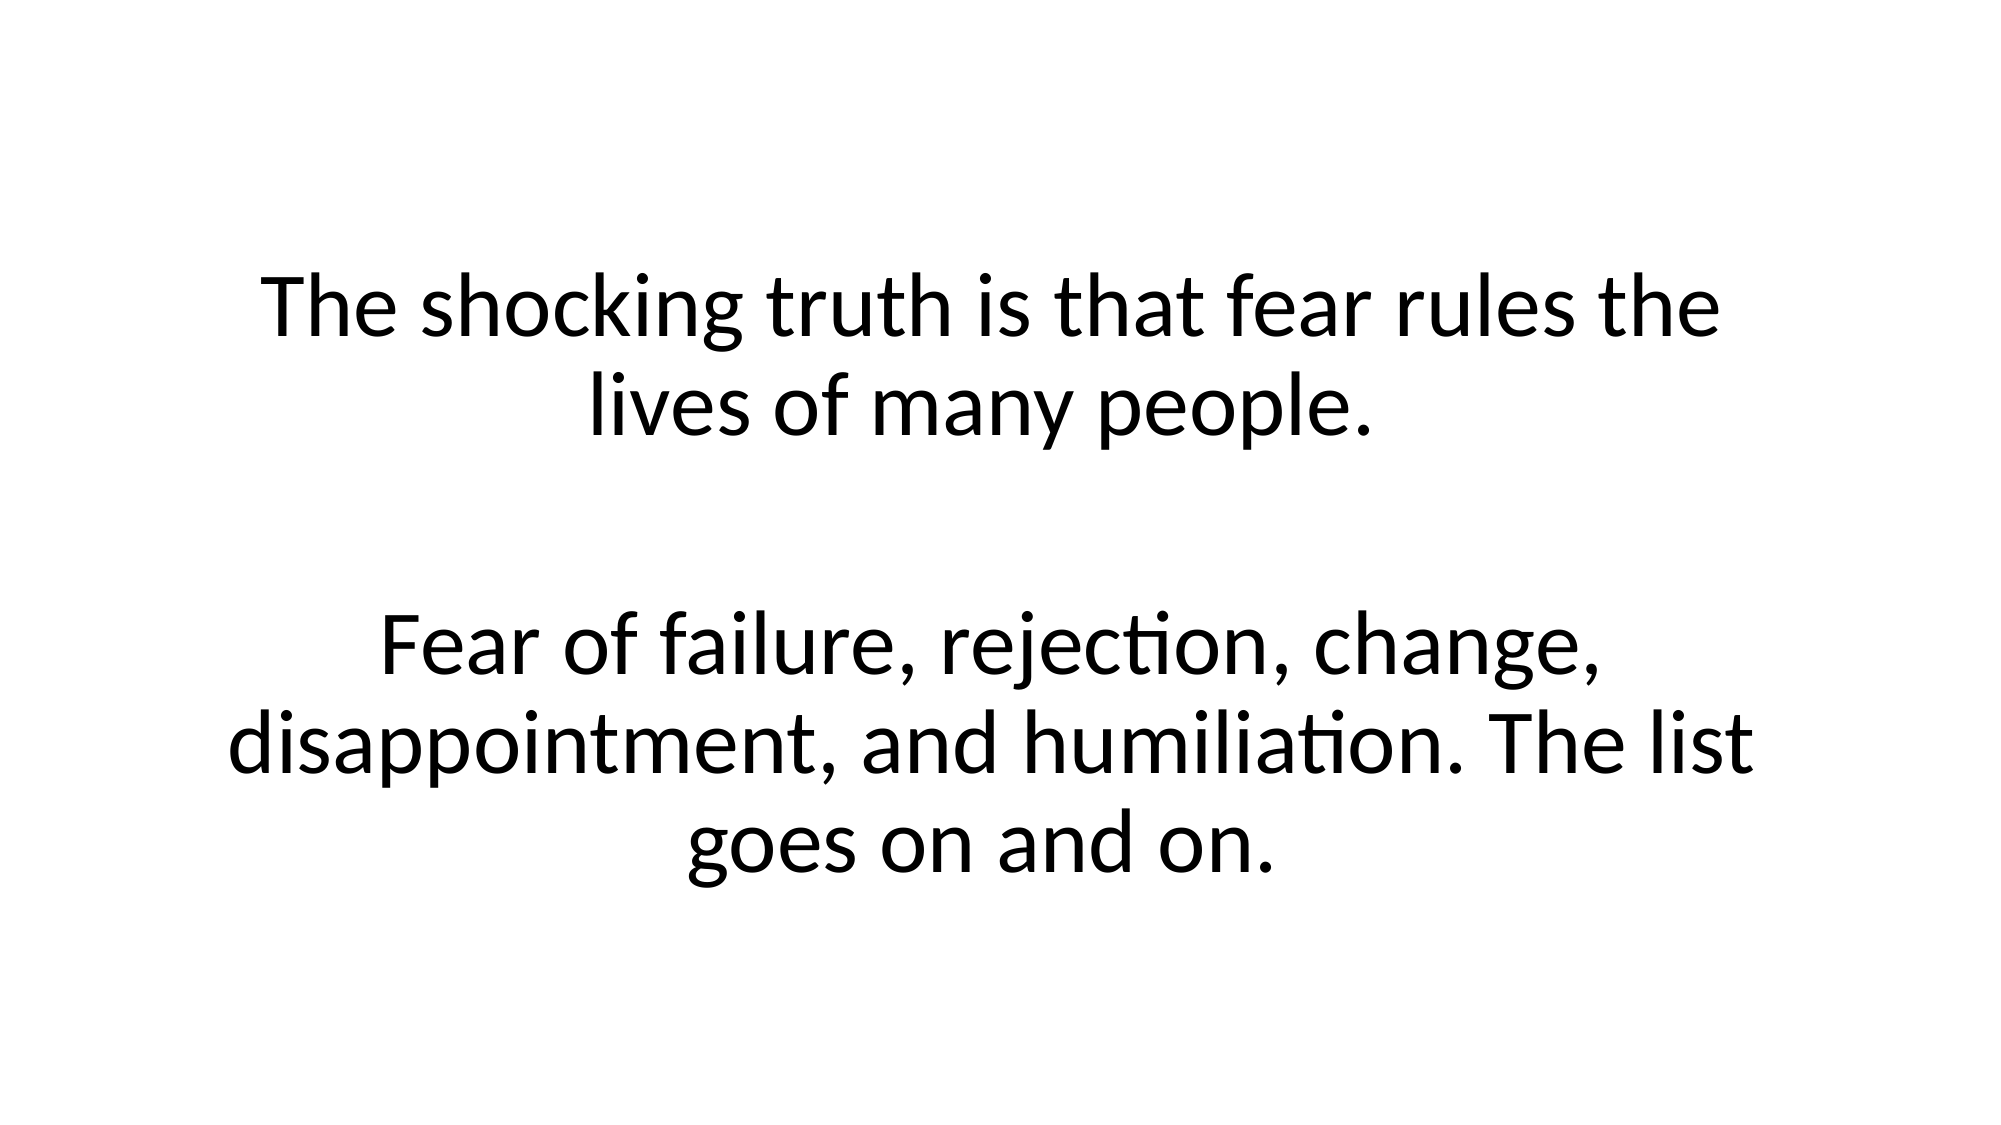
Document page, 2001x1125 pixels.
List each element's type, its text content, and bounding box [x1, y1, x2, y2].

list The shocking truth is that fear rules the lives of many people. Fear of failure, rejection, change, disappointment, and humiliation. The list goes on and on. [160, 249, 1826, 664]
